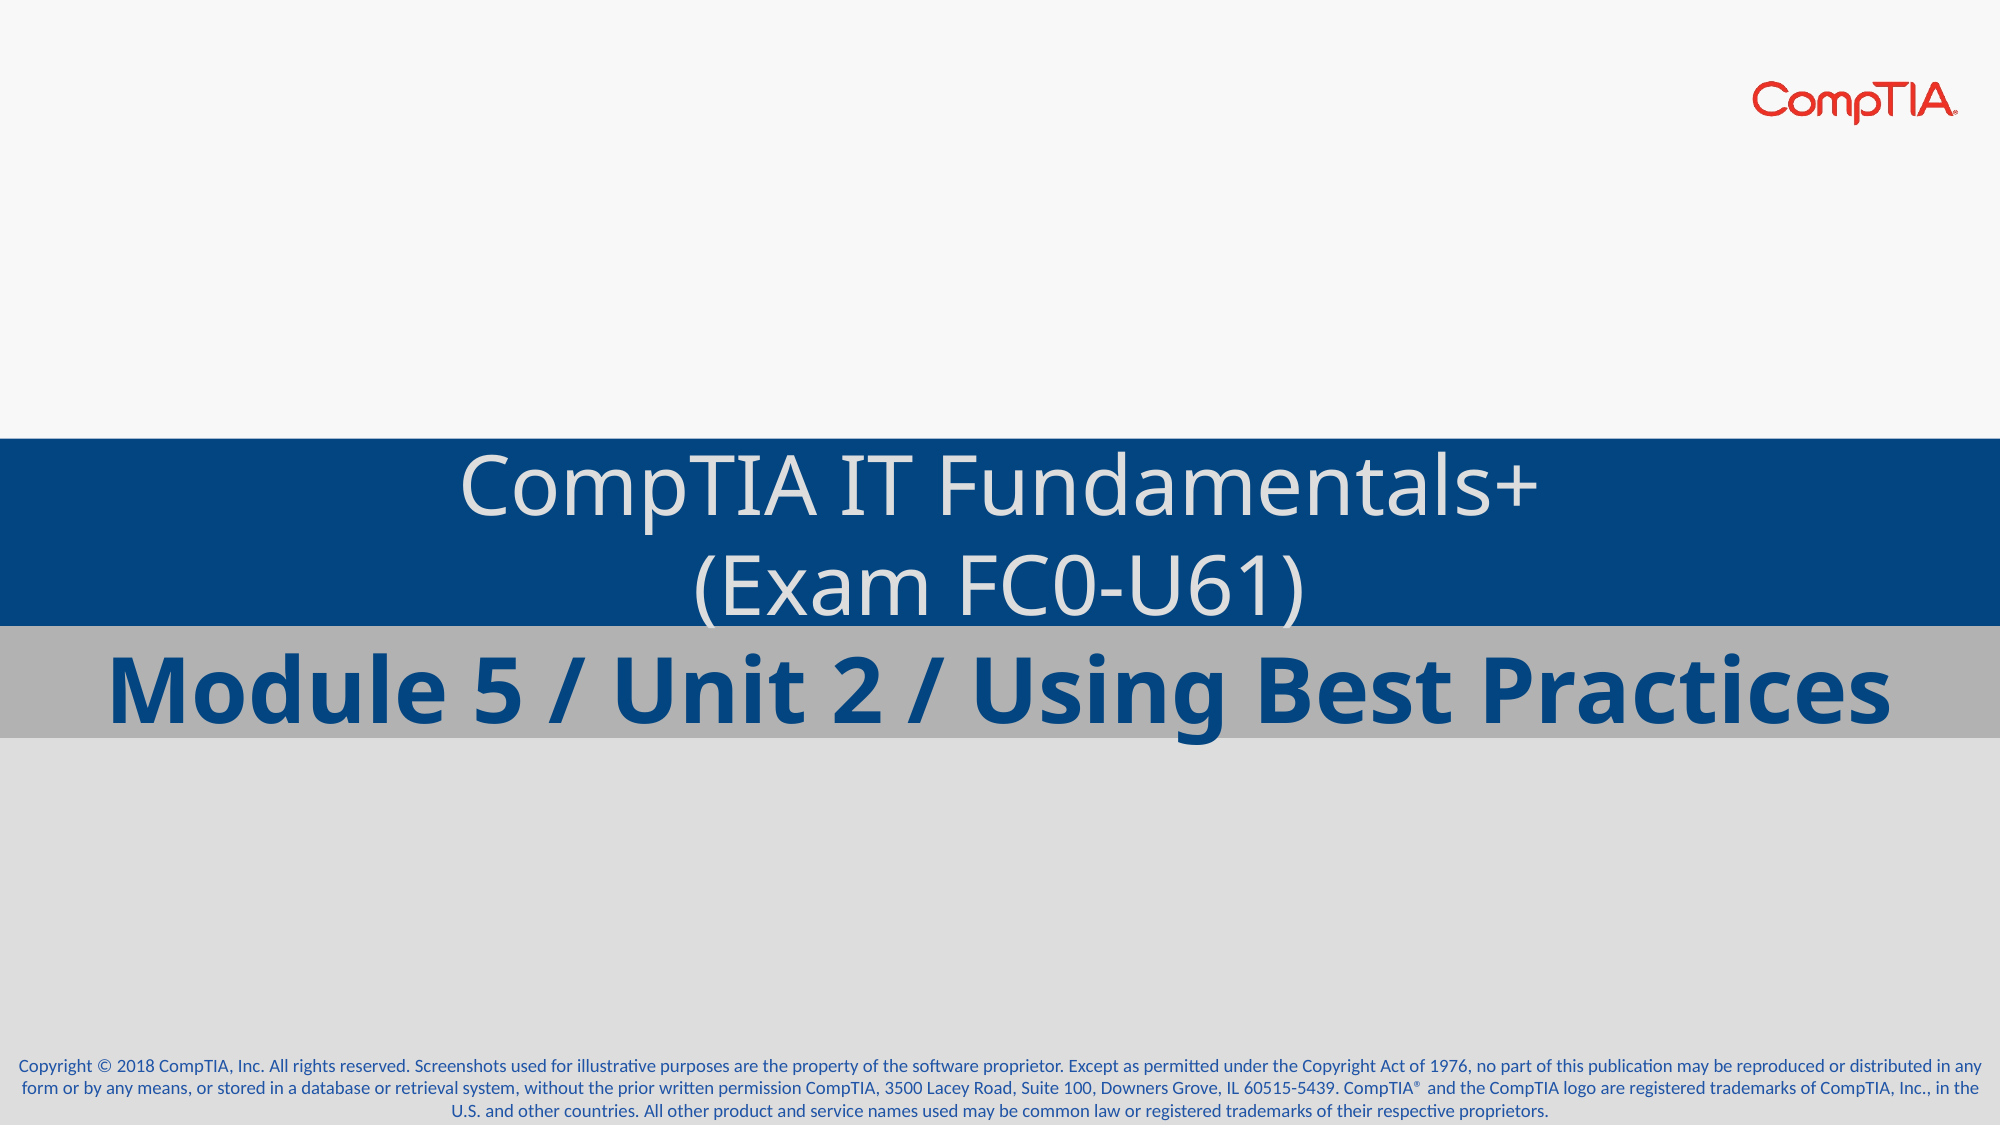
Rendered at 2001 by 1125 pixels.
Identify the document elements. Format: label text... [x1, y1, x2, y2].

title CompTIA IT Fundamentals+ (Exam FC0‑U61) [0, 438, 2000, 626]
picture [1738, 36, 1972, 167]
subtitle Module 5 / Unit 2 / Using Best Practices [0, 626, 2000, 738]
